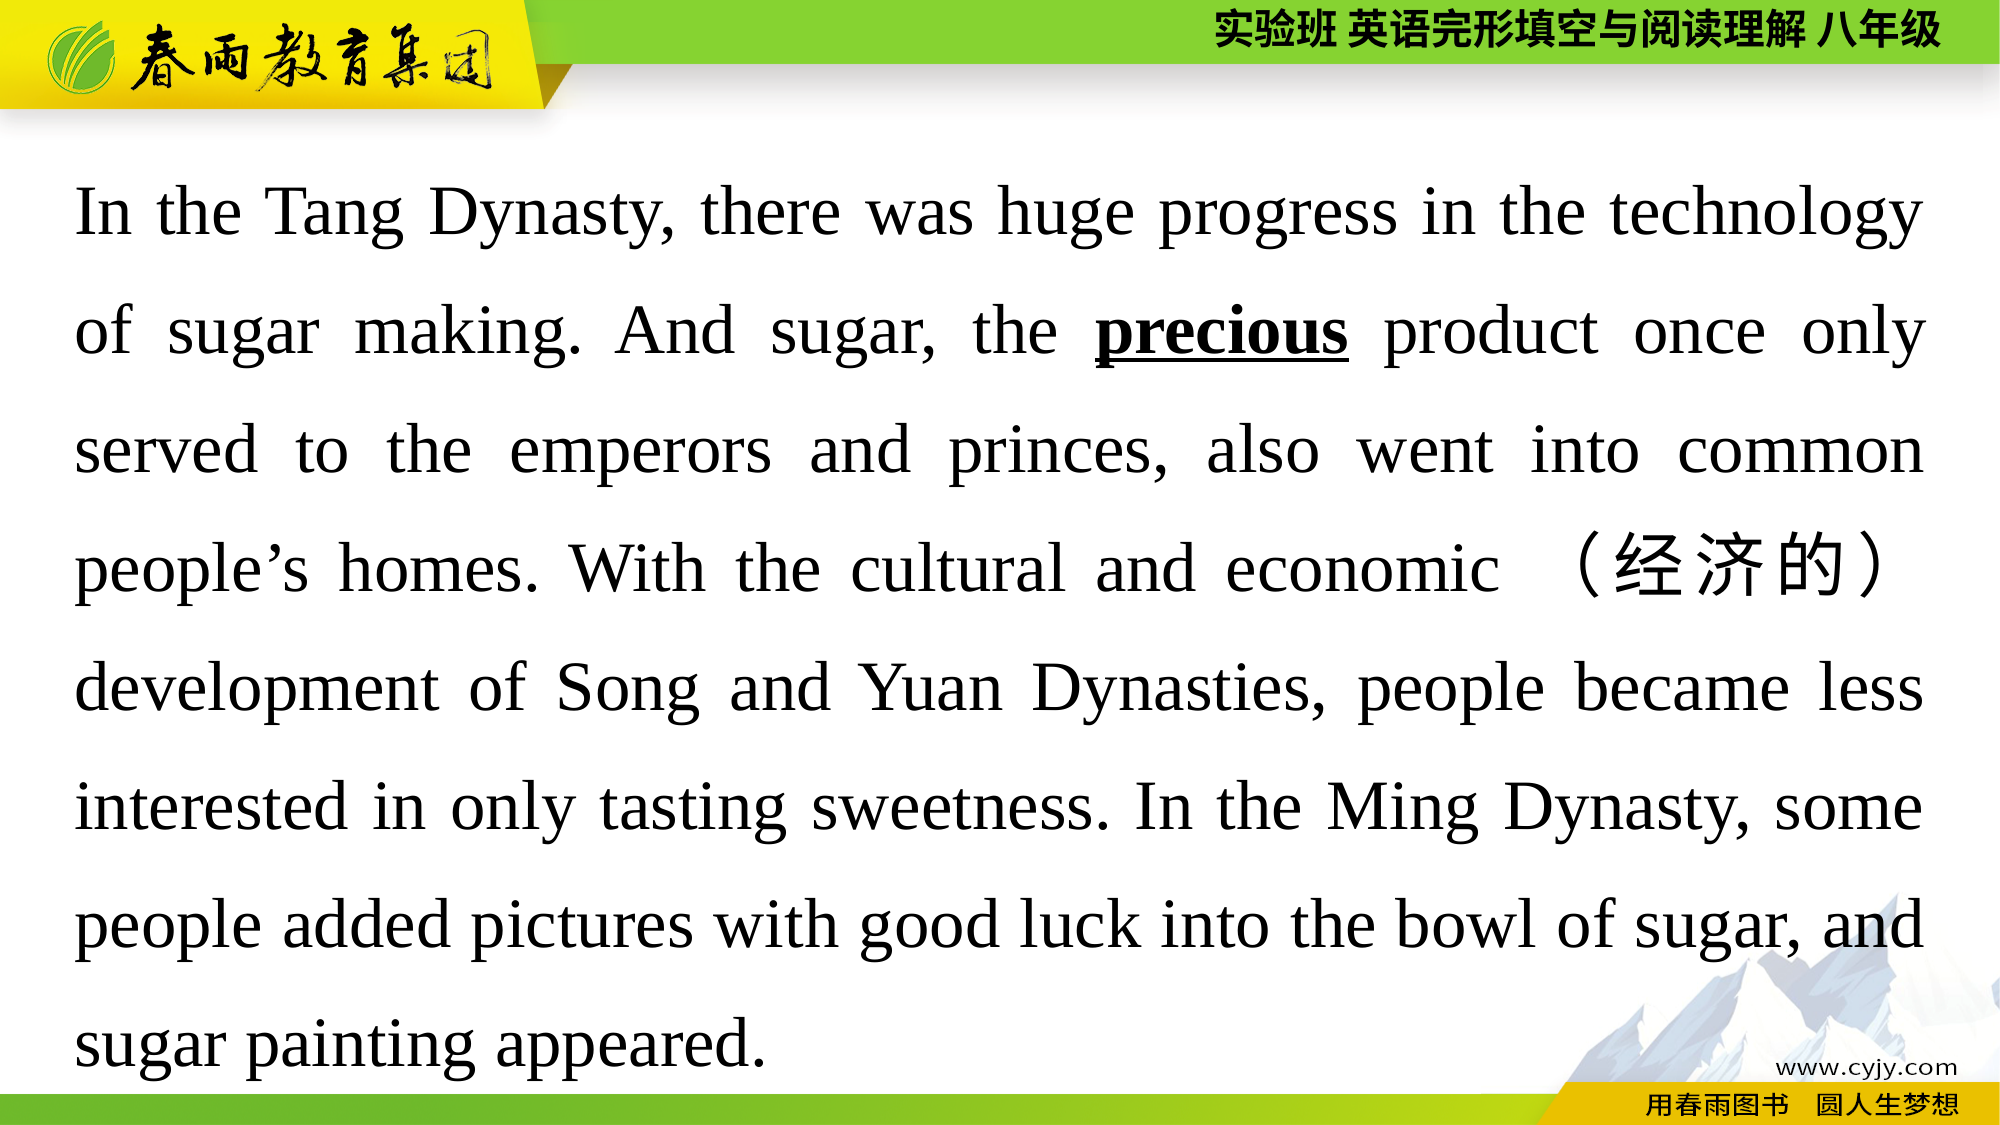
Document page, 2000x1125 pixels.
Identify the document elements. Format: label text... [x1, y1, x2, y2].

list In the Tang Dynasty, there was huge progress in the technology of sugar making. And sugar, the precious product once only served to the emperors and princes, also went into common people’s homes. With the cultural and economic（经济的） development of Song and Yuan Dynasties, people became less interested in only tasting sweetness. In the Ming Dynasty, some people added pictures with good luck into the bowl of sugar, and sugar painting appeared. [59, 122, 1944, 1086]
picture [0, 0, 2000, 1125]
